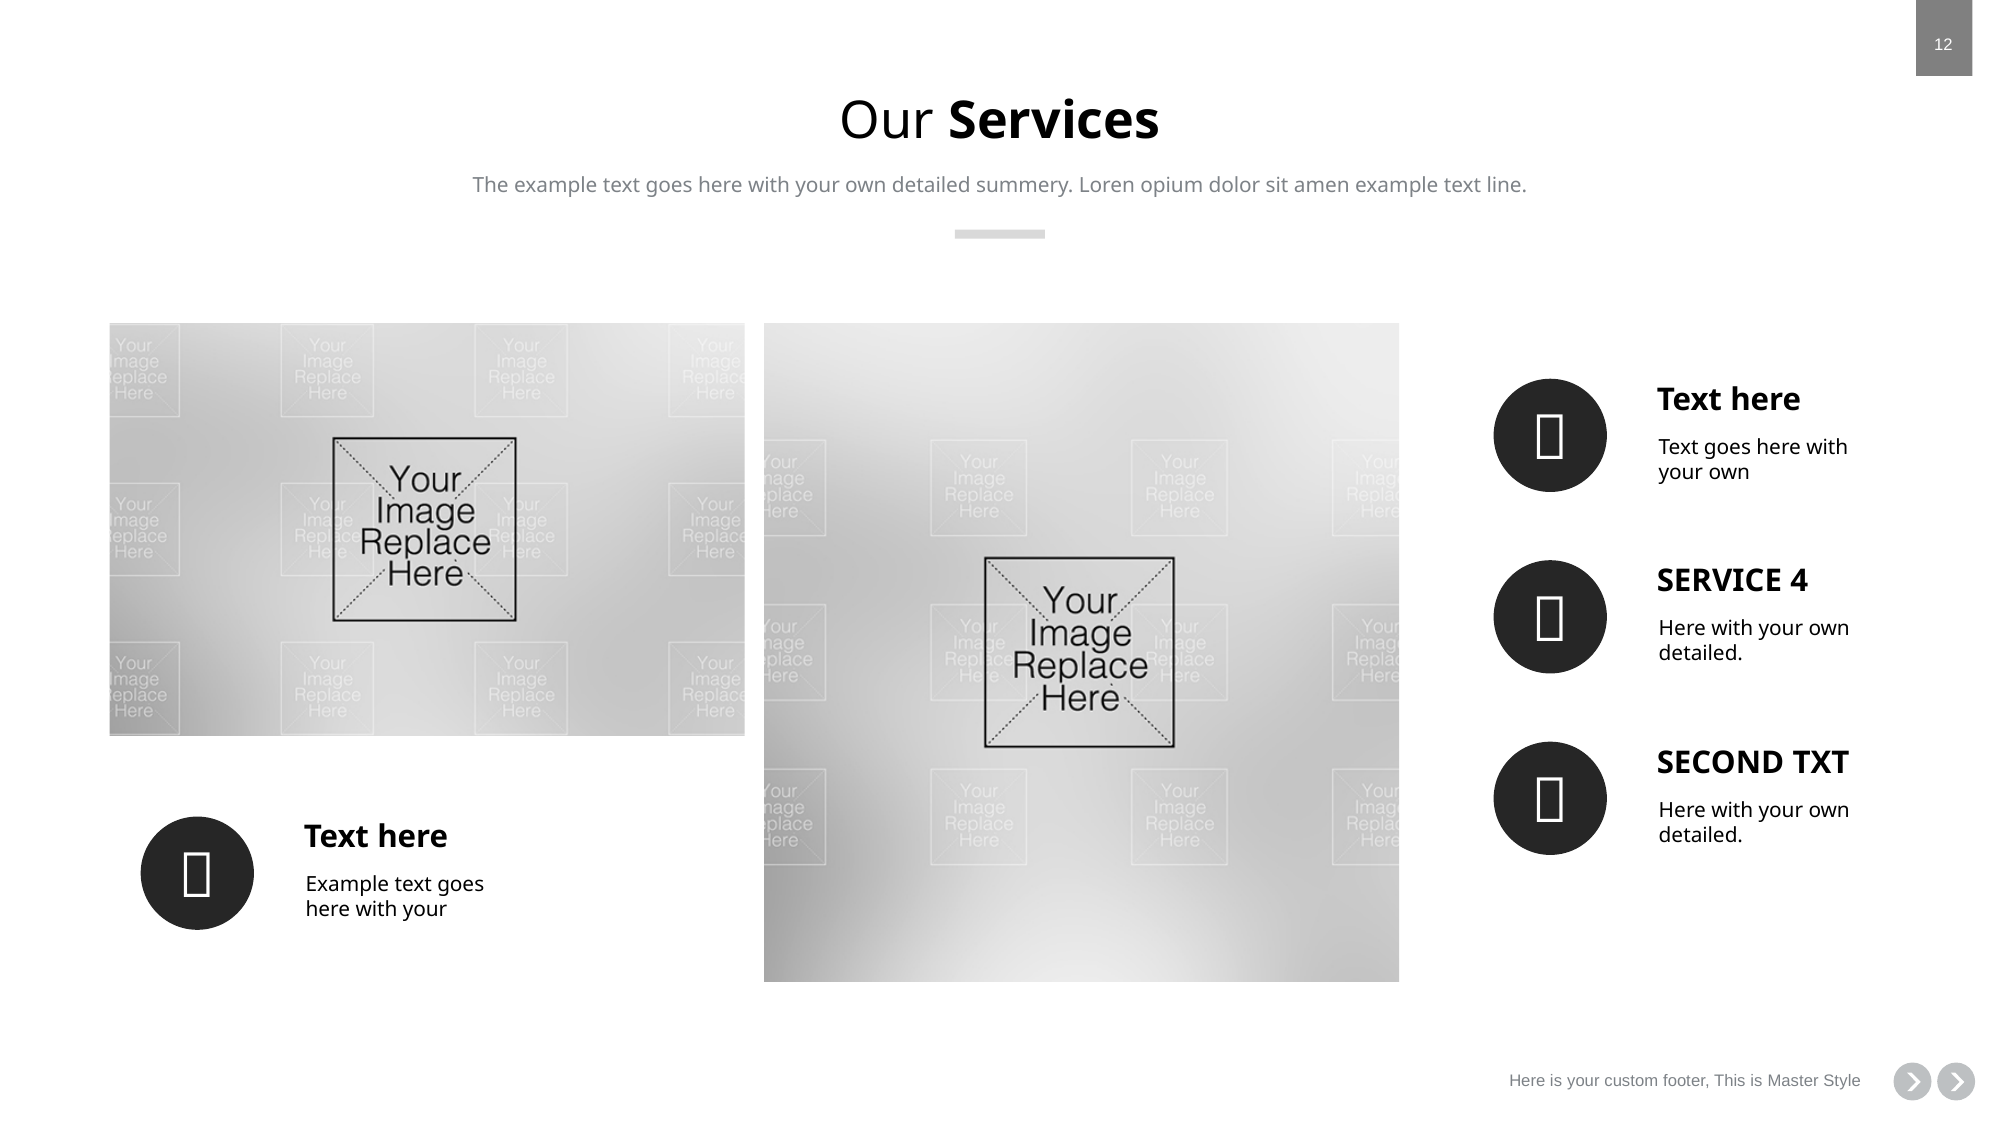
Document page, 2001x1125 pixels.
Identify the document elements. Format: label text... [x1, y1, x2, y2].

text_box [1493, 560, 1881, 674]
text_box [954, 229, 1046, 240]
list Here is your custom footer, This is Master Style [1384, 1064, 1877, 1099]
picture [109, 323, 745, 736]
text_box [140, 816, 522, 930]
picture [764, 323, 1400, 982]
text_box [1493, 378, 1891, 492]
title Our Services [459, 80, 1541, 163]
text_box The example text goes here with your own detailed summery. Loren opium dolor sit amen example text line. [436, 164, 1564, 204]
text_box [1493, 741, 1881, 855]
